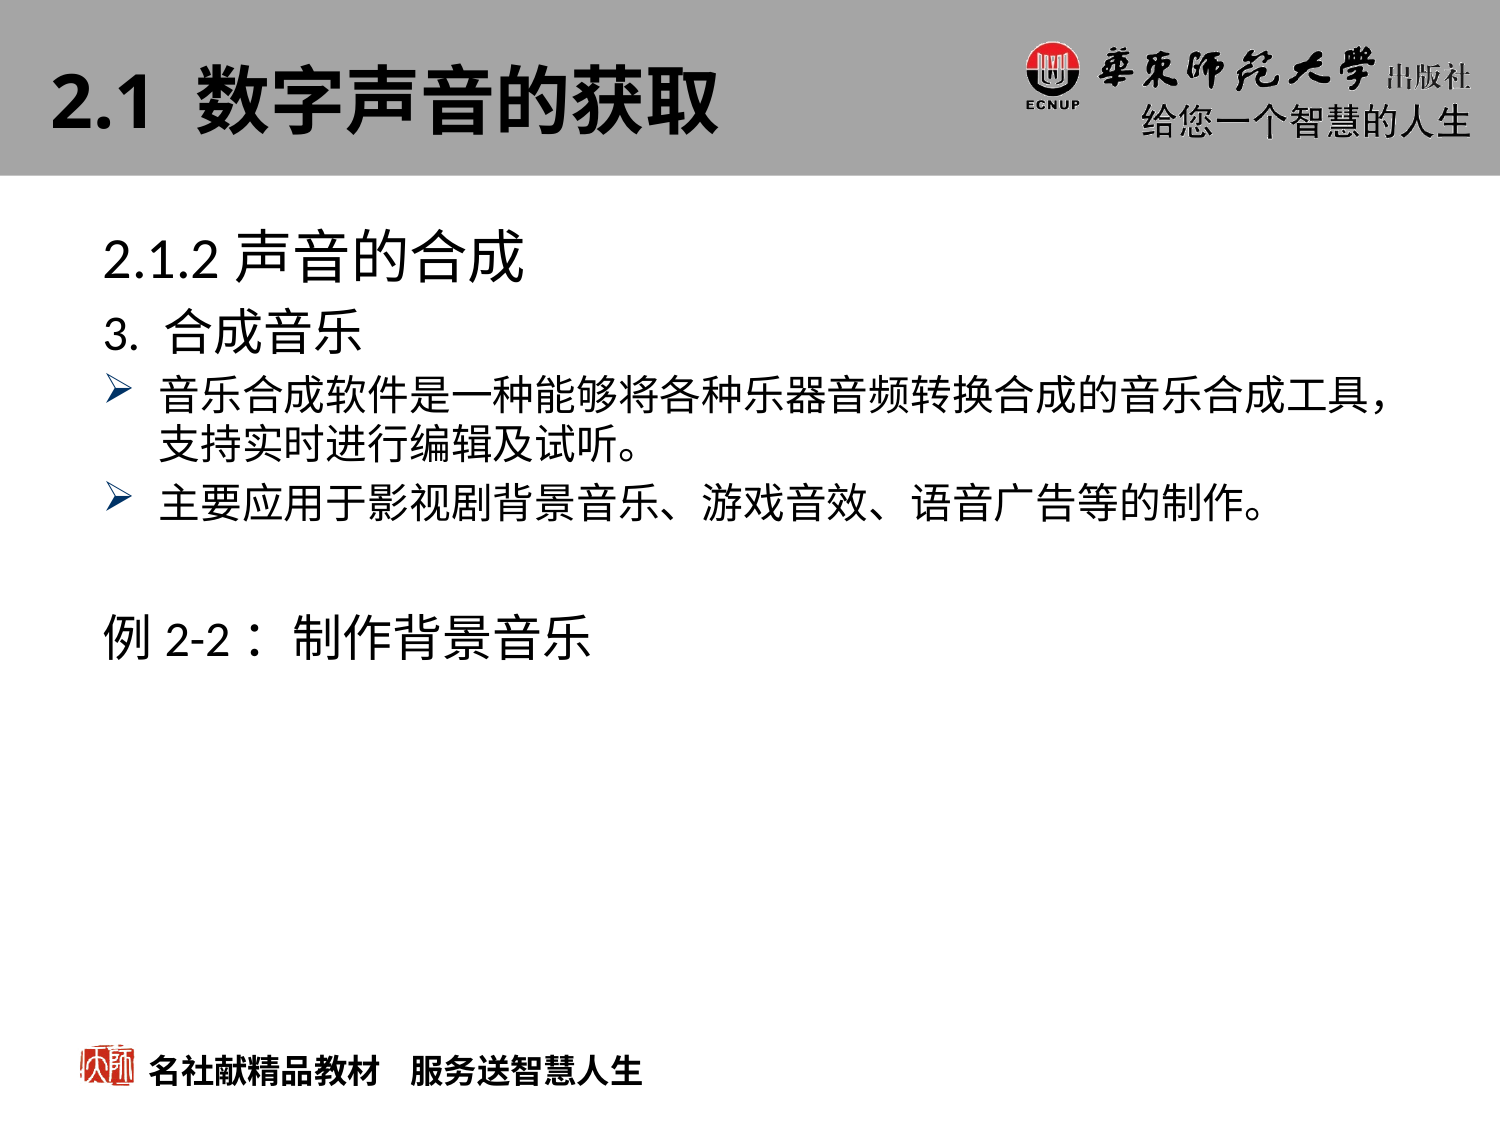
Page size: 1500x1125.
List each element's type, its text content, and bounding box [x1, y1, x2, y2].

list 2.1.2声音的合成 3. 合成音乐 音乐合成软件是一种能够将各种乐器音频转换合成的音乐合成工具，支持实时进行编辑及试听。 主要应用于影视剧背景音乐、游戏音效、语音广告等的制作。 例2-2：制作背景音乐 [87, 212, 1432, 1050]
picture [70, 1042, 138, 1090]
picture [1009, 35, 1500, 153]
title 2.1 数字声音的获取 [35, 58, 1198, 139]
